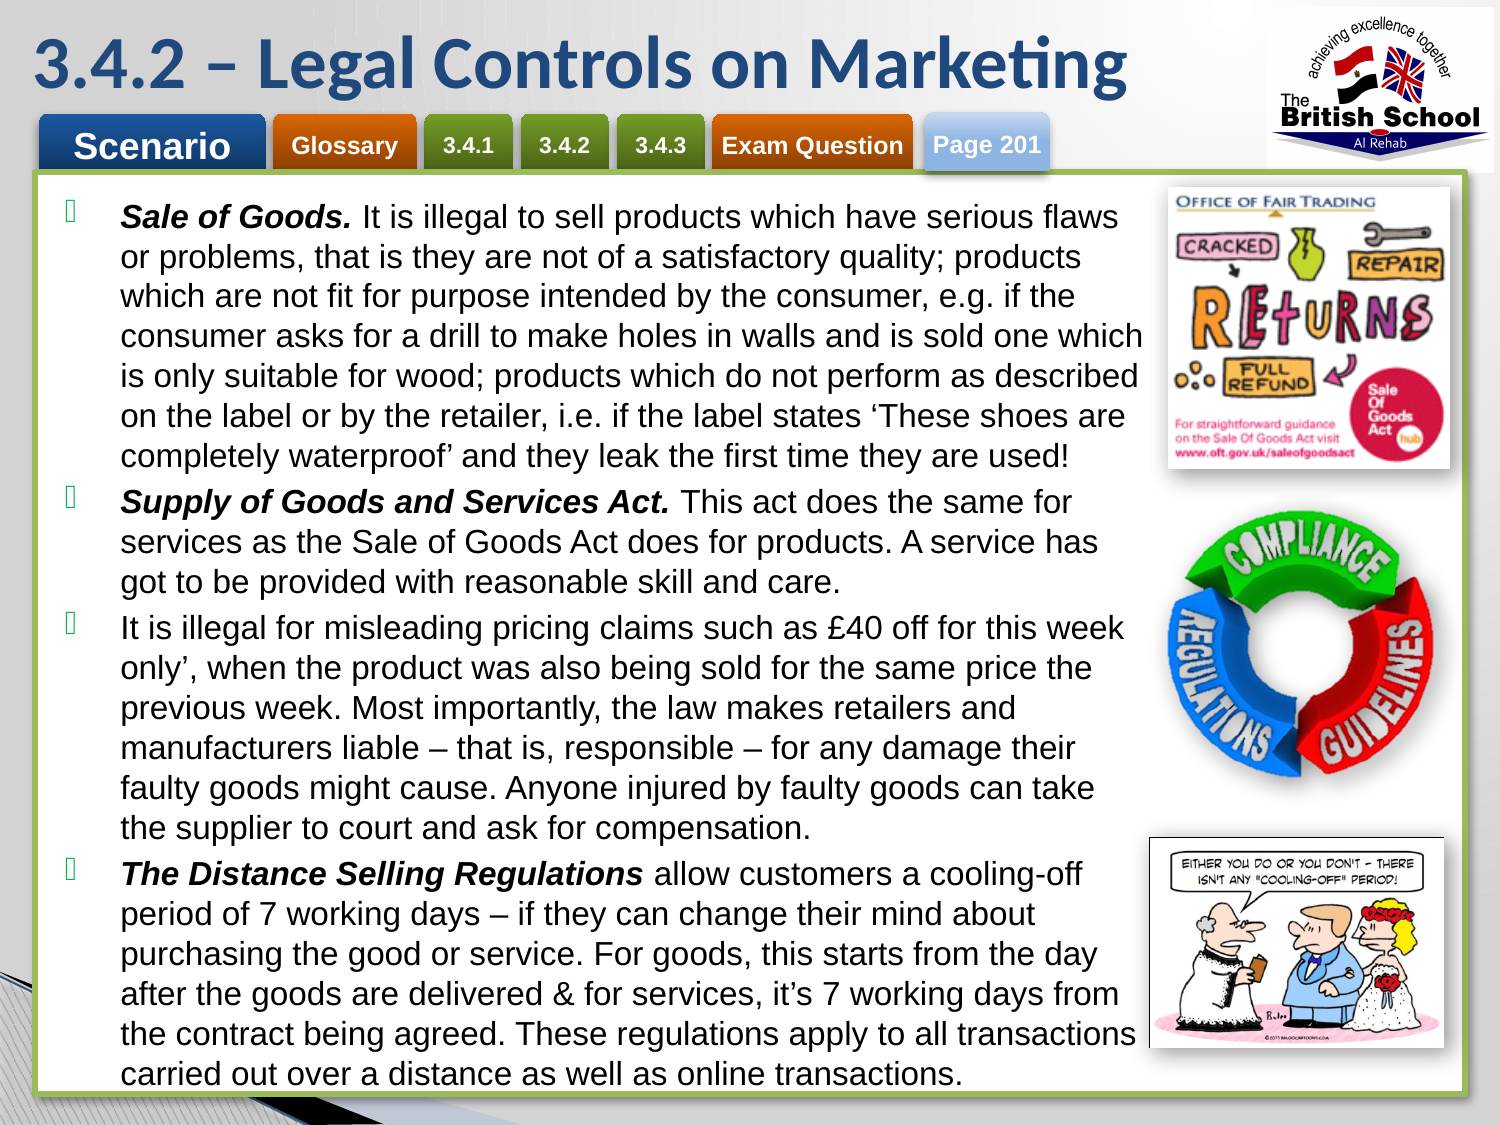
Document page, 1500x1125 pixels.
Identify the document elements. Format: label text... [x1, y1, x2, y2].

picture [1168, 187, 1451, 469]
picture [1149, 837, 1444, 1048]
text_box Page 201 [924, 112, 1051, 172]
picture [281, 1114, 303, 1125]
text_box Sale of Goods. It is illegal to sell products which have serious flaws or problems, that is they are not of a satisfactory quality; products which are not fit for purpose intended by the consumer, e.g. if the consumer asks for a drill to make holes in walls and is sold one which is only suitable for wood; products which do not perform as described on the label or by the retailer, i.e. if the label states ‘These shoes are completely waterproof’ and they leak the first time they are used! Supply of Goods and Services Act. This act does the same for services as the Sale of Goods Act does for products. A service has got to be provided with reasonable skill and care. It is illegal for misleading pricing claims such as £40 off for this week only’, when the product was also being sold for the same price the previous week. Most importantly, the law makes retailers and manufacturers liable – that is, responsible – for any damage their faulty goods might cause. Anyone injured by faulty goods can take the supplier to court and ask for compensation. The Distance Selling Regulations allow customers a cooling-off period of 7 working days – if they can change their mind about purchasing the good or service. For goods, this starts from the day after the goods are delivered & for services, it’s 7 working days from the contract being agreed. These regulations apply to all transactions carried out over a distance as well as online transactions. [49, 187, 1163, 1100]
picture [1267, 7, 1495, 173]
title 3.4.2 – Legal Controls on Marketing [17, 7, 1300, 110]
picture [1155, 499, 1444, 788]
